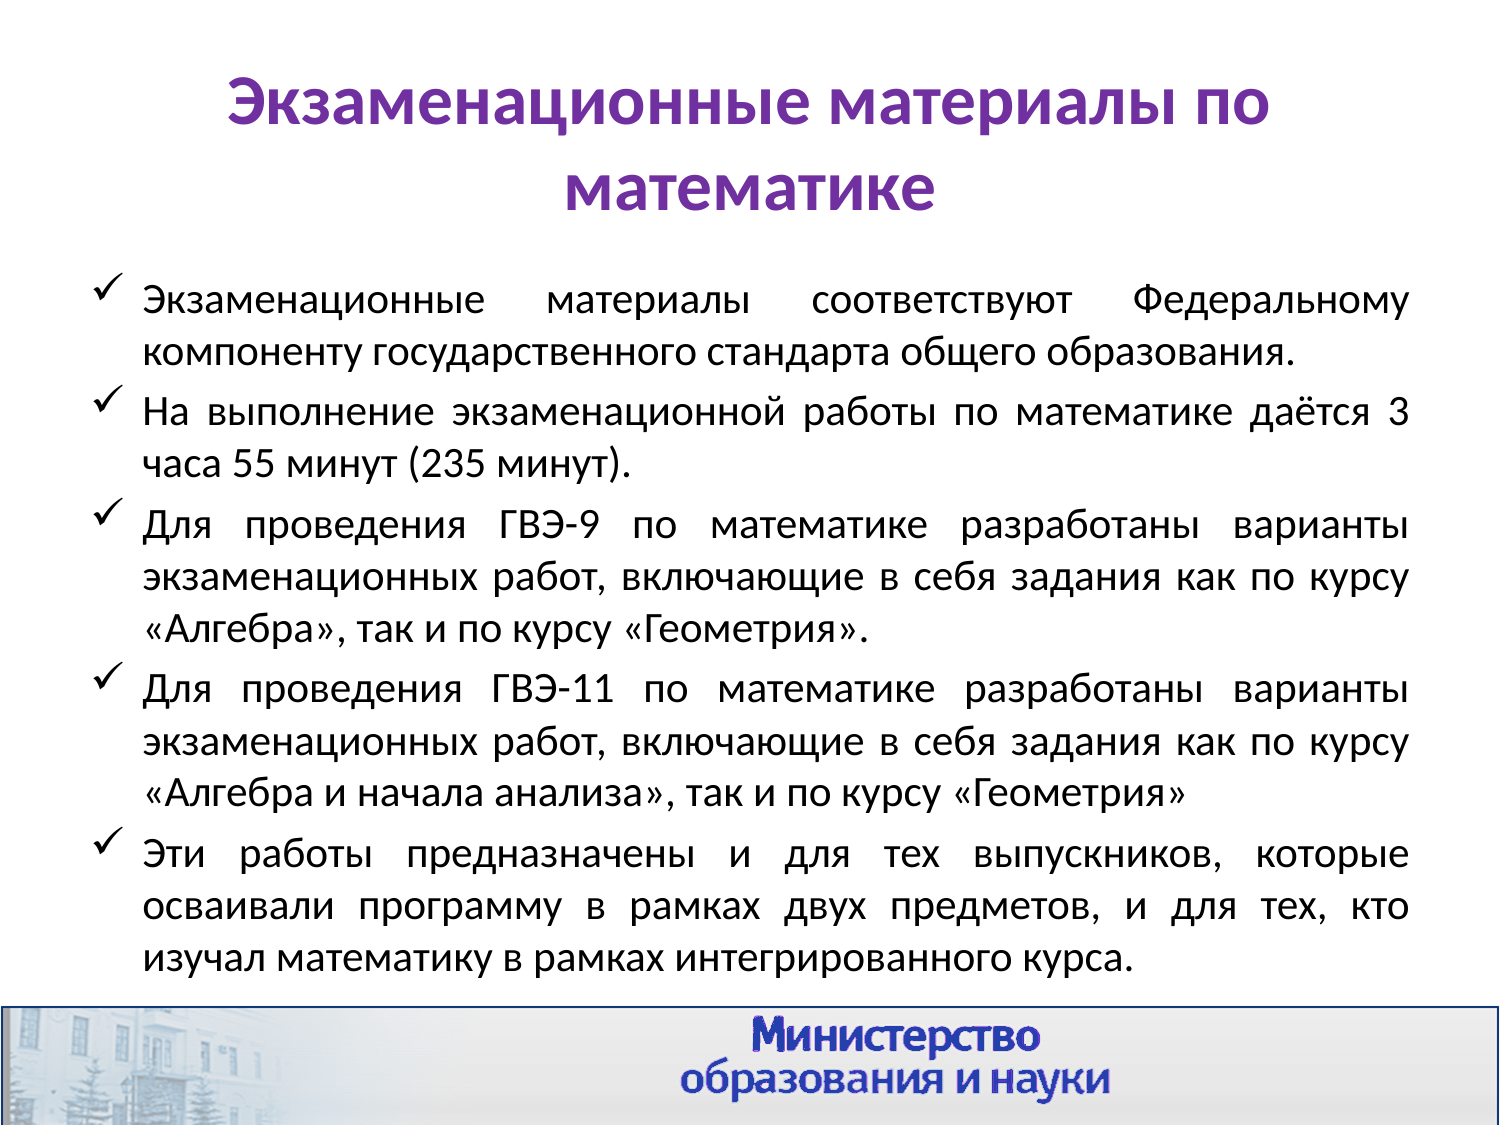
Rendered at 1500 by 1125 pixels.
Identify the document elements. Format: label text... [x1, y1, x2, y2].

list Экзаменационные материалы соответствуют Федеральному компоненту государственного стандарта общего образования. На выполнение экзаменационной работы по математике даётся 3 часа 55 минут (235 минут). Для проведения ГВЭ-9 по математике разработаны варианты экзаменационных работ, включающие в себя задания как по курсу «Алгебра», так и по курсу «Геометрия». Для проведения ГВЭ-11 по математике разработаны варианты экзаменационных работ, включающие в себя задания как по курсу «Алгебра и начала анализа», так и по курсу «Геометрия» Эти работы предназначены и для тех выпускников, которые осваивали программу в рамках двух предметов, и для тех, кто изучал математику в рамках интегрированного курса. [75, 262, 1425, 1003]
title Экзаменационные материалы по математике [75, 45, 1425, 233]
picture [0, 1004, 1500, 1125]
